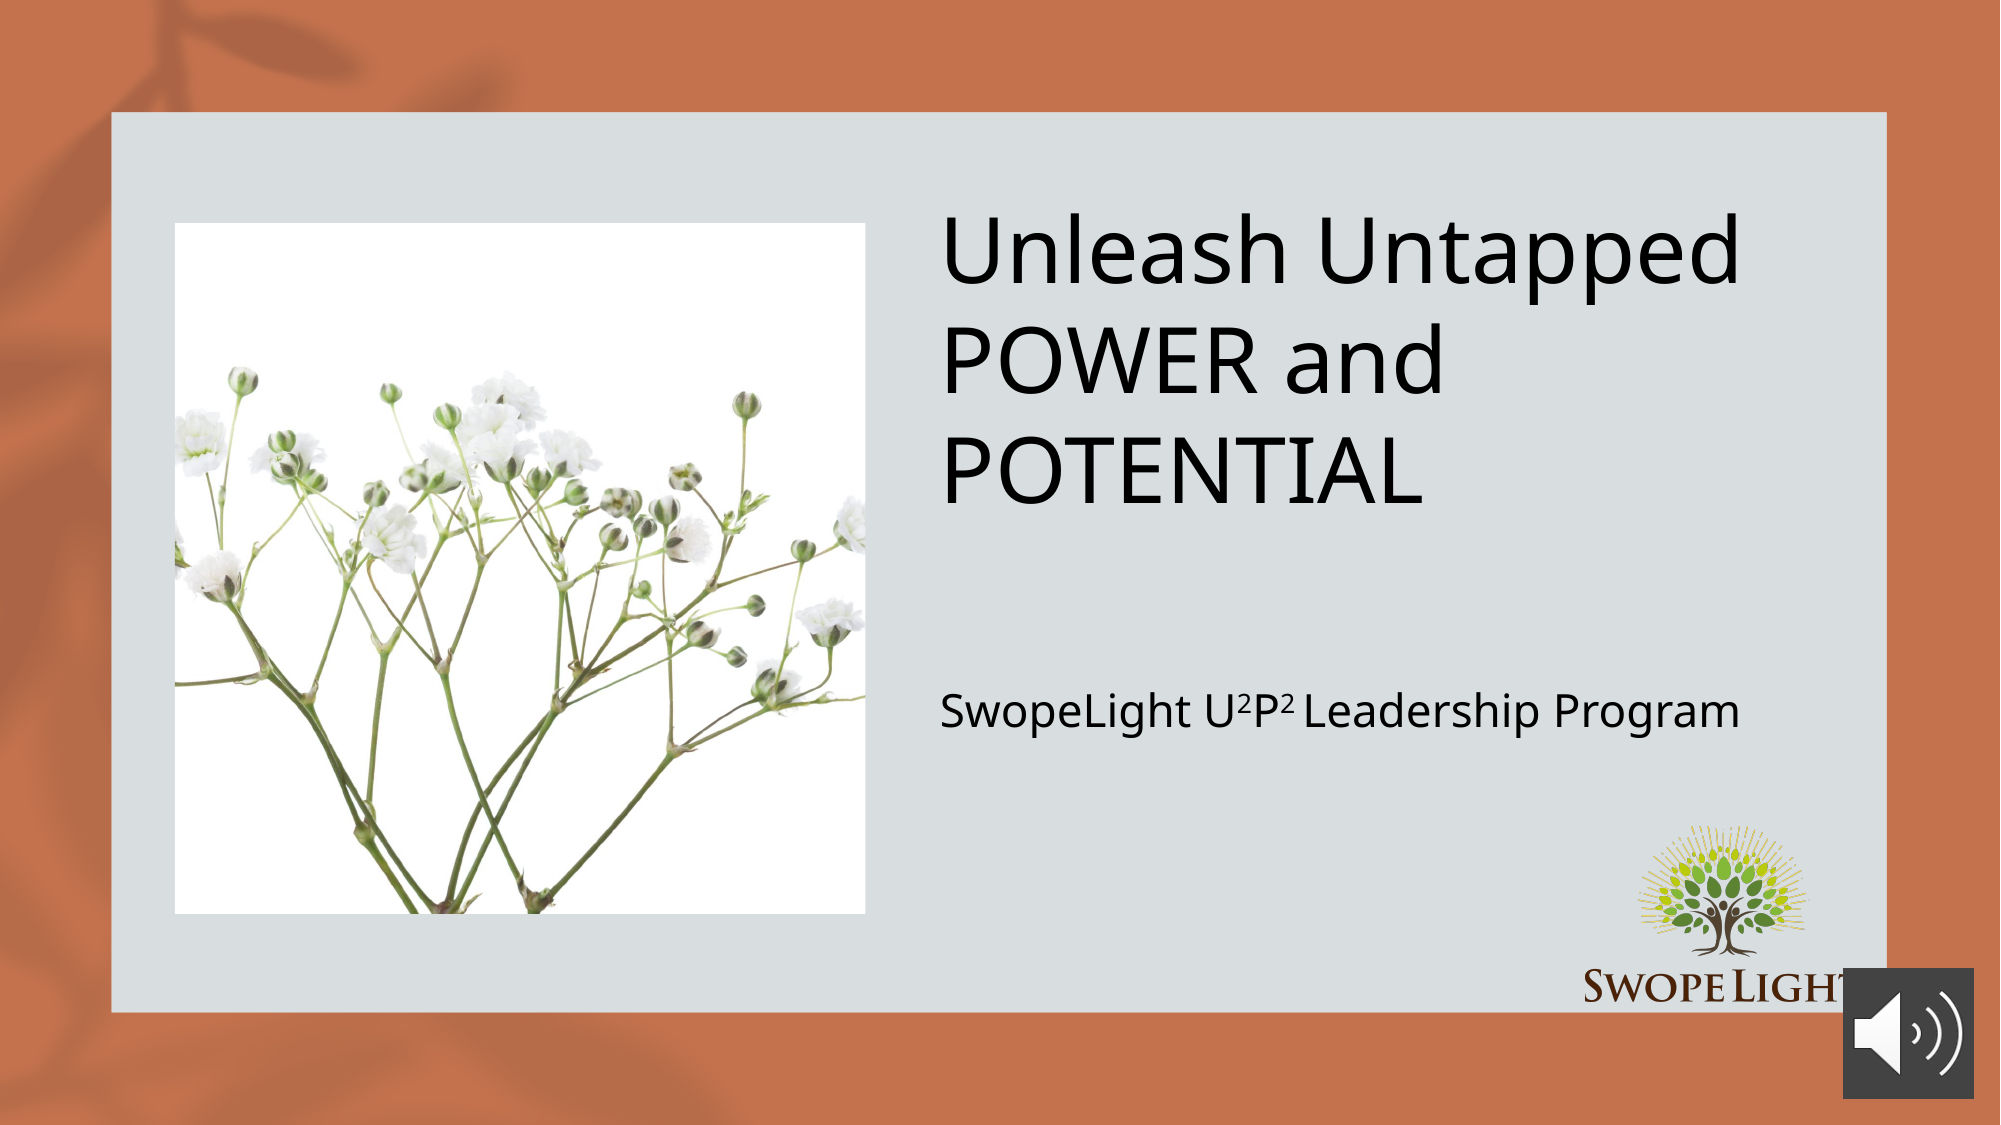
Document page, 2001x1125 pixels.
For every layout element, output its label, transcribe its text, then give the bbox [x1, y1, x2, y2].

title Unleash Untapped POWER and POTENTIAL [924, 174, 1806, 640]
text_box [0, 0, 860, 1125]
subtitle SwopeLight U2P2 Leadership Program [924, 668, 1806, 938]
picture [1585, 826, 1975, 1100]
text_box [860, 0, 2000, 1125]
text_box [860, 111, 1888, 1013]
picture [174, 223, 866, 914]
